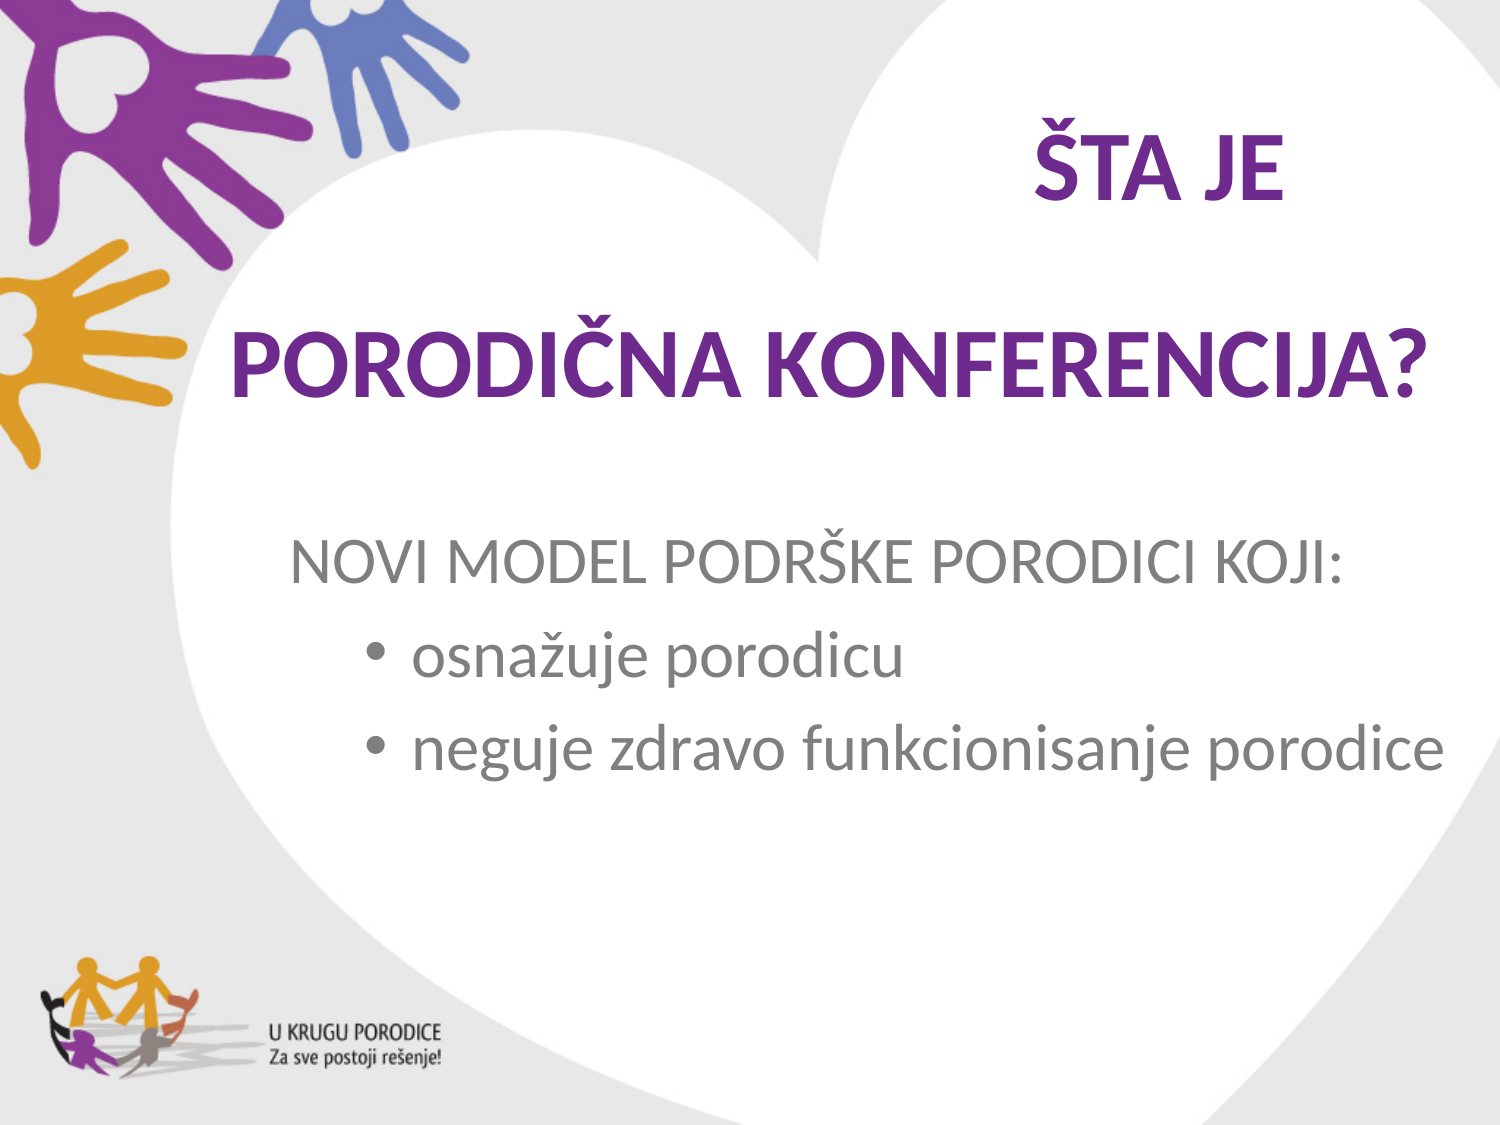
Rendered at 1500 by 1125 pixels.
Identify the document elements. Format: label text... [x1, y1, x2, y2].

list NOVI MODEL PODRŠKE PORODICI KOJI: osnažuje porodicu neguje zdravo funkcionisanje porodice [273, 509, 1479, 901]
picture [0, 0, 1500, 1125]
text_box ŠTA JE [1019, 92, 1313, 228]
title PORODIČNA KONFERENCIJA? [213, 273, 1479, 442]
